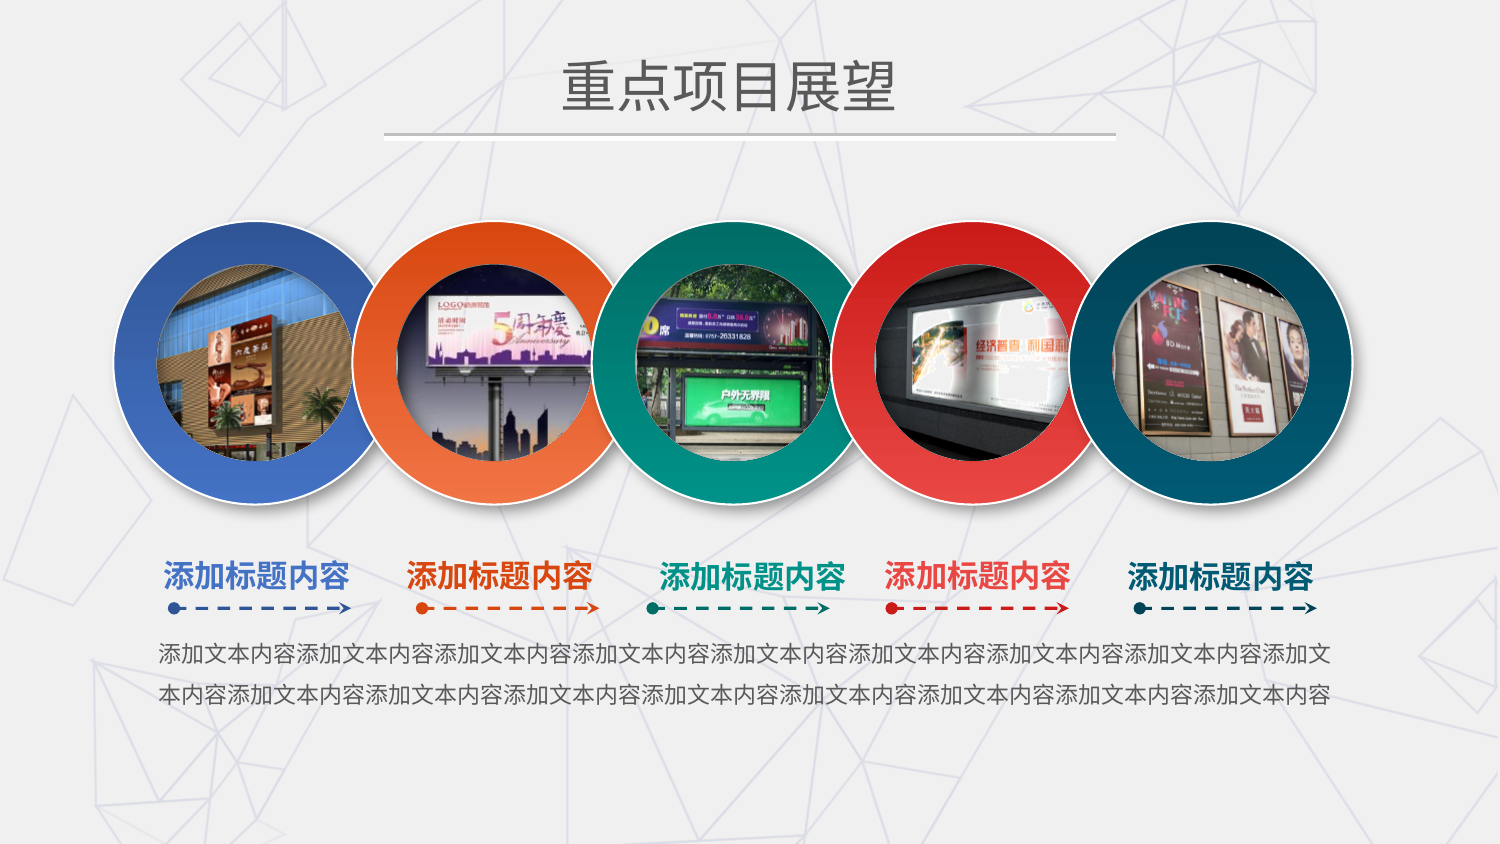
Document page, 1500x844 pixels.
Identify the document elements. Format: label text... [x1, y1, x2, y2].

text_box [338, 602, 352, 615]
text_box 添加标题内容 [873, 532, 1096, 600]
text_box [1056, 602, 1069, 615]
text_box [830, 220, 1068, 505]
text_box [591, 220, 830, 505]
text_box 添加标题内容 [1115, 532, 1346, 600]
text_box [885, 602, 902, 615]
text_box [586, 602, 600, 615]
text_box [817, 602, 830, 615]
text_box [1068, 220, 1353, 505]
text_box 添加标题内容 [648, 532, 861, 600]
text_box 添加标题内容 [394, 532, 609, 600]
text_box [1133, 602, 1150, 615]
text_box [1304, 602, 1317, 615]
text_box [352, 220, 591, 505]
text_box [415, 602, 432, 615]
title 重点项目展望 [280, 51, 1178, 136]
text_box 添加文本内容添加文本内容添加文本内容添加文本内容添加文本内容添加文本内容添加文本内容添加文本内容添加文本内容添加文本内容添加文本内容添加文本内容添加文本内容添加文本内容添加文本内容添加文本内容添加文本内容 [147, 620, 1362, 714]
text_box 添加标题内容 [151, 532, 365, 600]
text_box [646, 602, 663, 615]
picture [0, 0, 1498, 844]
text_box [113, 220, 352, 505]
text_box [167, 602, 184, 615]
